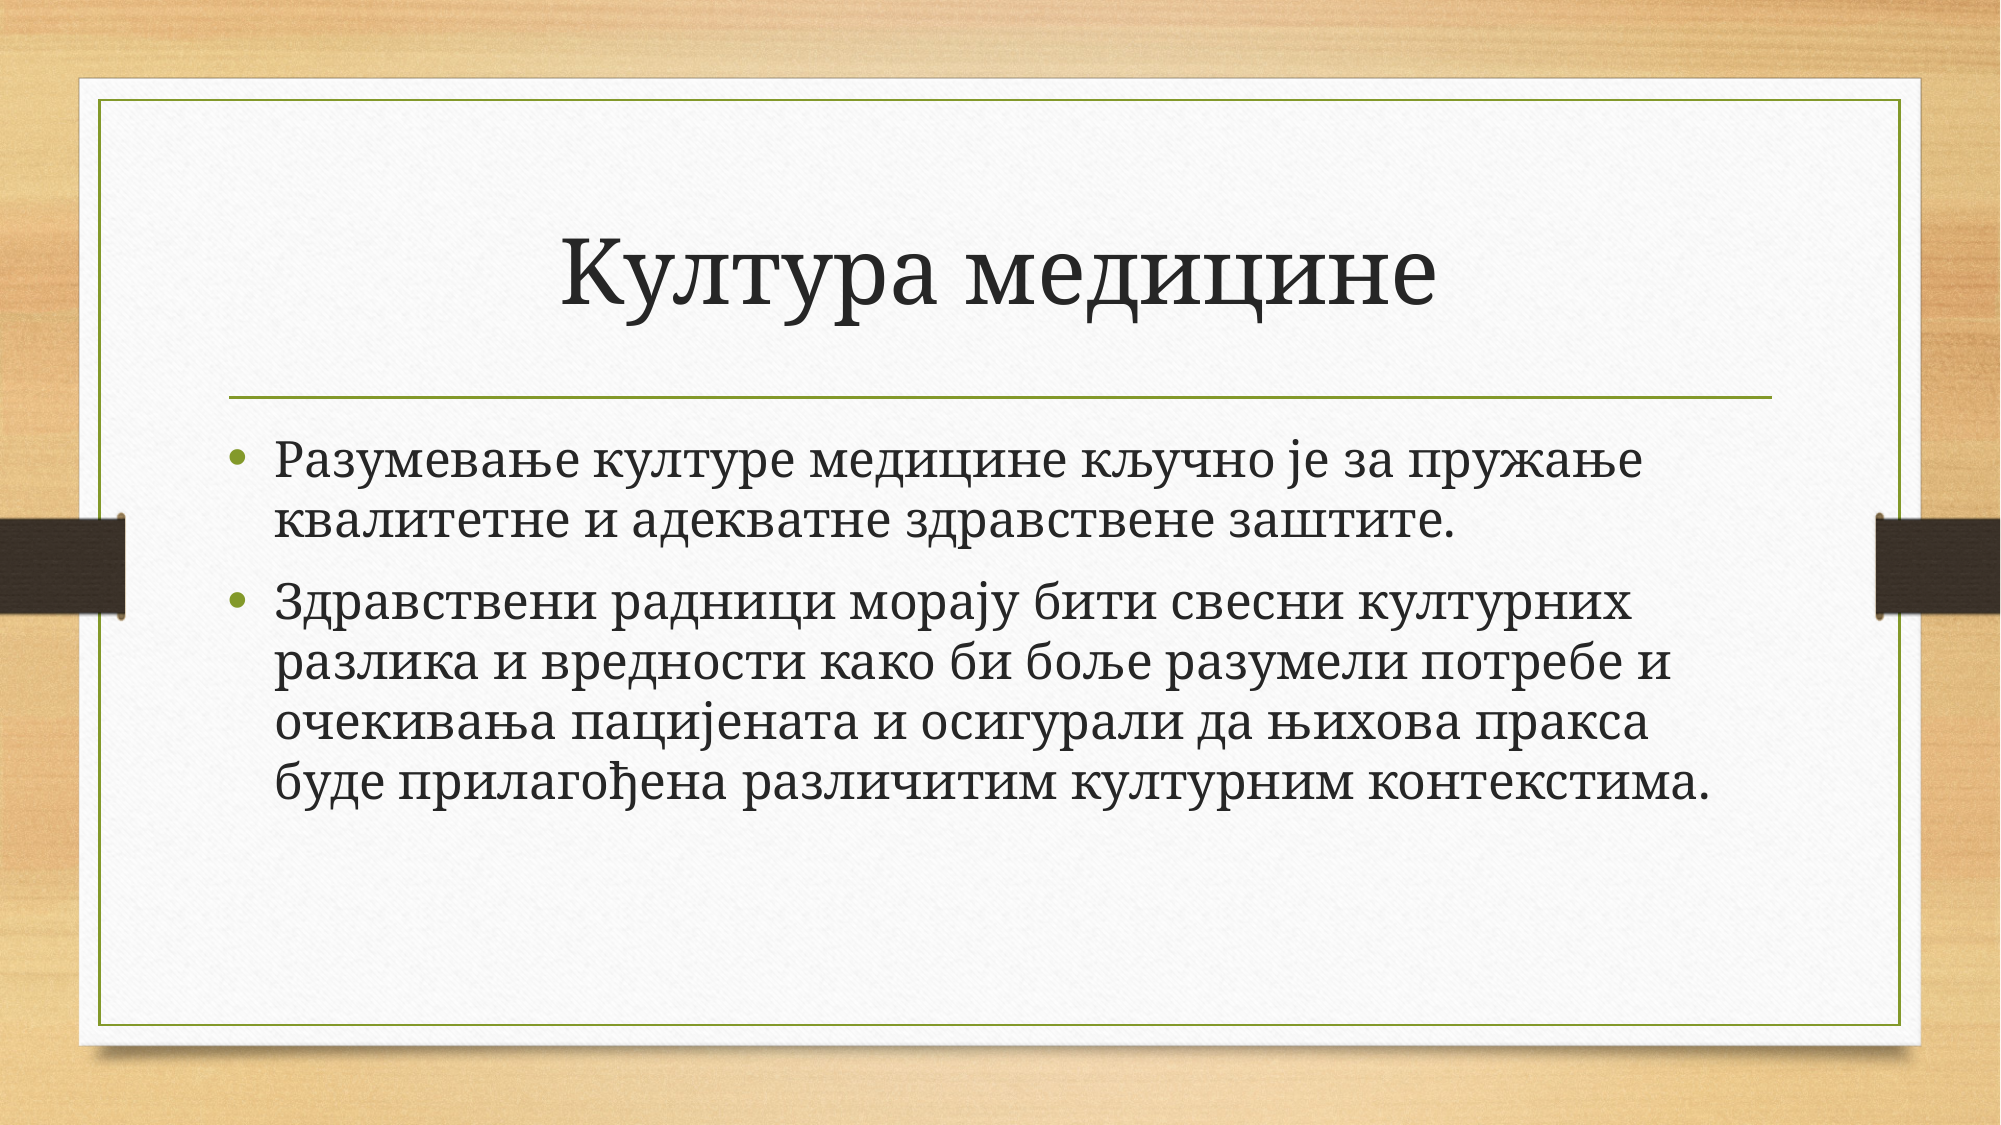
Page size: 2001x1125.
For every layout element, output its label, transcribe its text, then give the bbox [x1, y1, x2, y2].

title Kултура медицине [212, 161, 1788, 375]
list Разумевање културе медицине кључно је за пружање квалитетне и адекватне здравствене заштите. Здравствени радници морају бити свесни културних разлика и вредности како би боље разумели потребе и очекивања пацијената и осигурали да њихова пракса буде прилагођена различитим културним контекстима. [212, 419, 1788, 964]
picture [0, 0, 2001, 1125]
